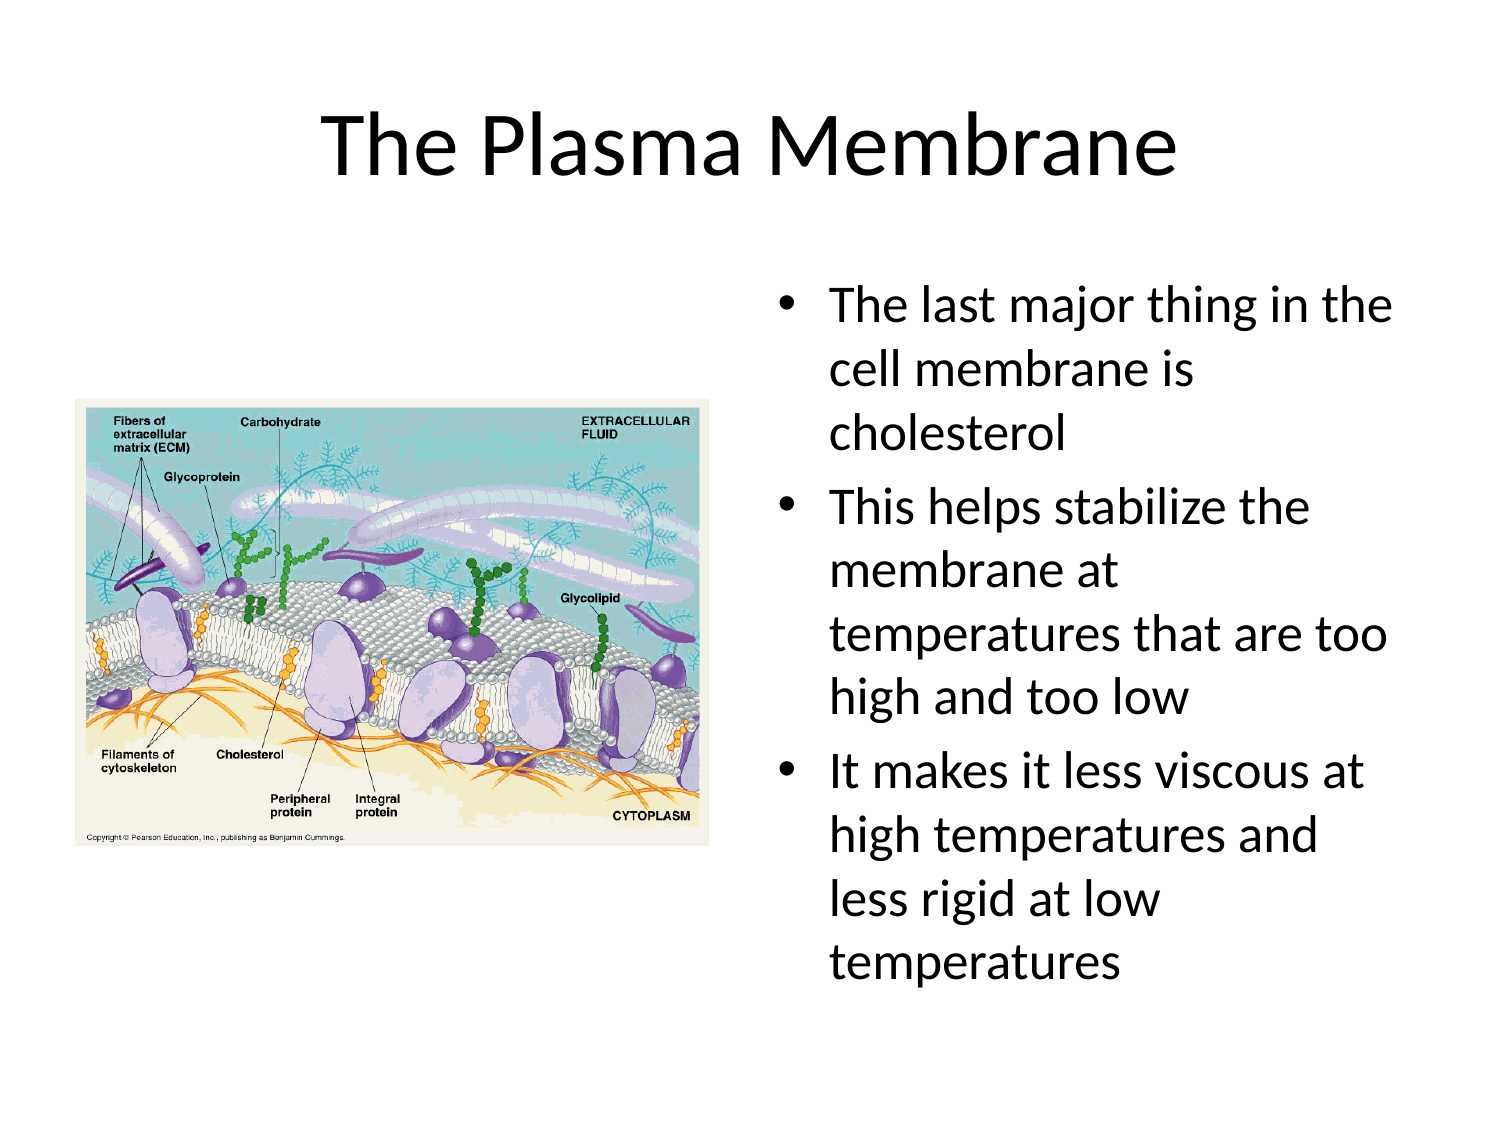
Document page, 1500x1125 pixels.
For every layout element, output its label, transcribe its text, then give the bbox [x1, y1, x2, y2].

picture [74, 399, 709, 846]
title The Plasma Membrane [75, 45, 1425, 233]
list The last major thing in the cell membrane is cholesterol This helps stabilize the membrane at temperatures that are too high and too low It makes it less viscous at high temperatures and less rigid at low temperatures [762, 262, 1425, 1005]
